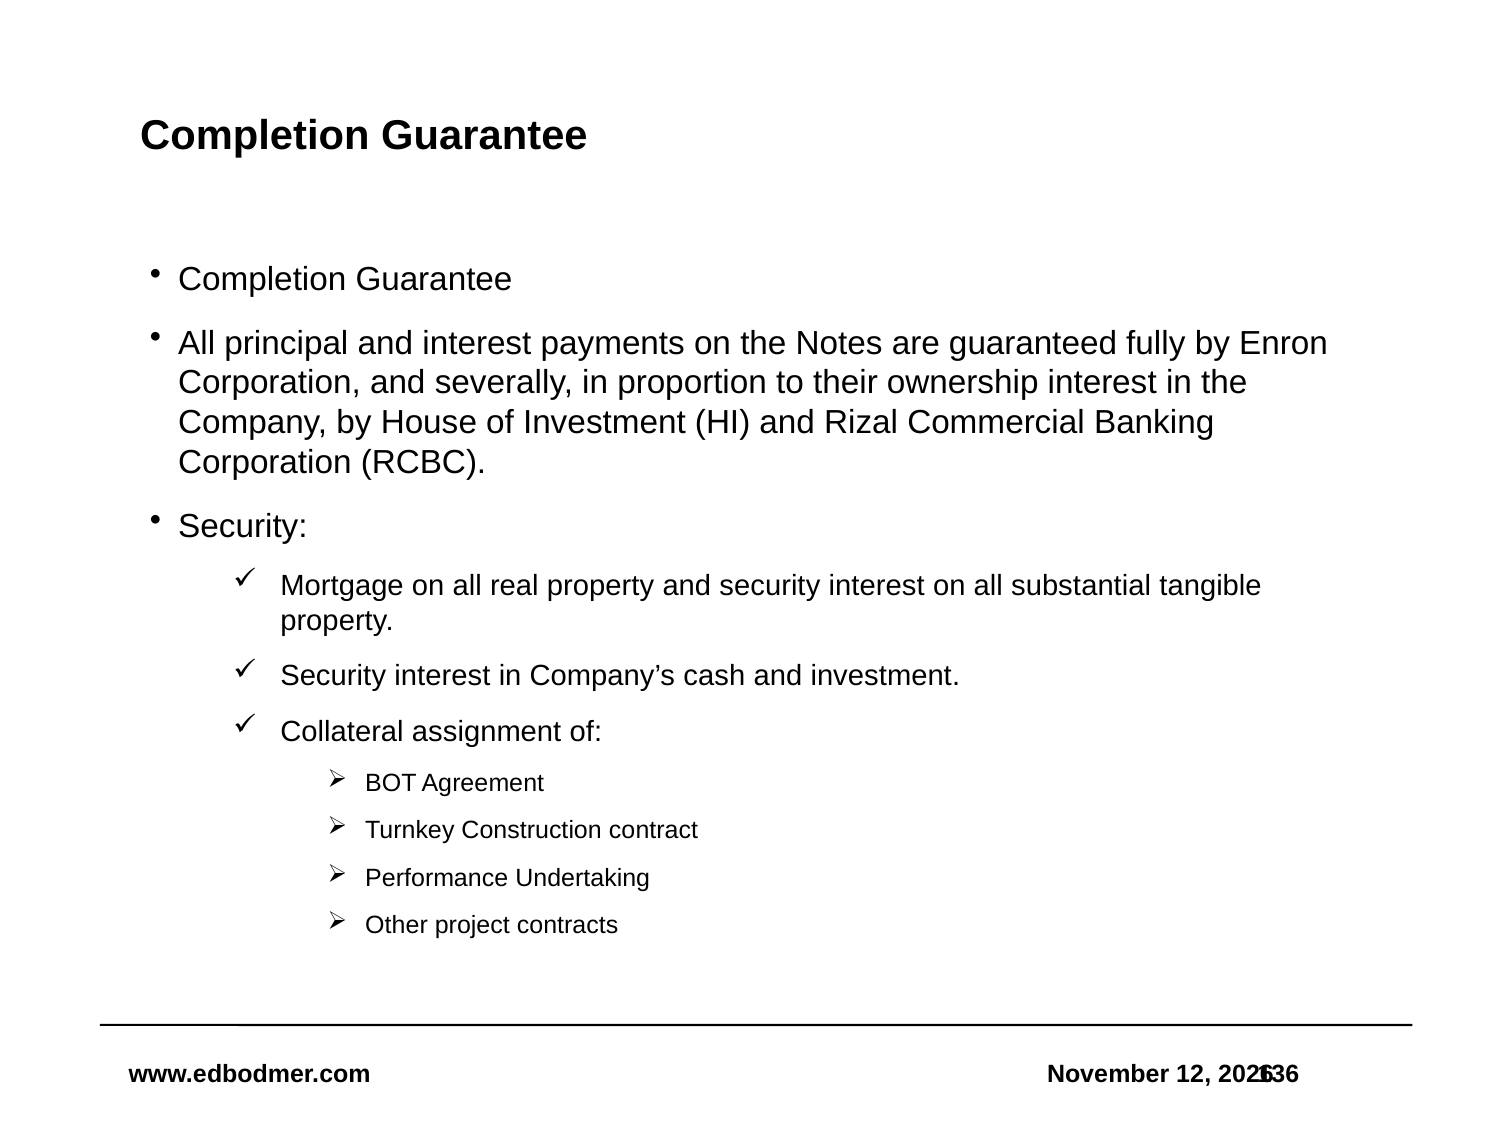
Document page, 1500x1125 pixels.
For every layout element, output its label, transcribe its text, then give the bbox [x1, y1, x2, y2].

list Completion Guarantee All principal and interest payments on the Notes are guaranteed fully by Enron Corporation, and severally, in proportion to their ownership interest in the Company, by House of Investment (HI) and Rizal Commercial Banking Corporation (RCBC). Security: Mortgage on all real property and security interest on all substantial tangible property. Security interest in Company’s cash and investment. Collateral assignment of: BOT Agreement Turnkey Construction contract Performance Undertaking Other project contracts [124, 249, 1376, 1001]
title Completion Guarantee [124, 99, 1288, 226]
